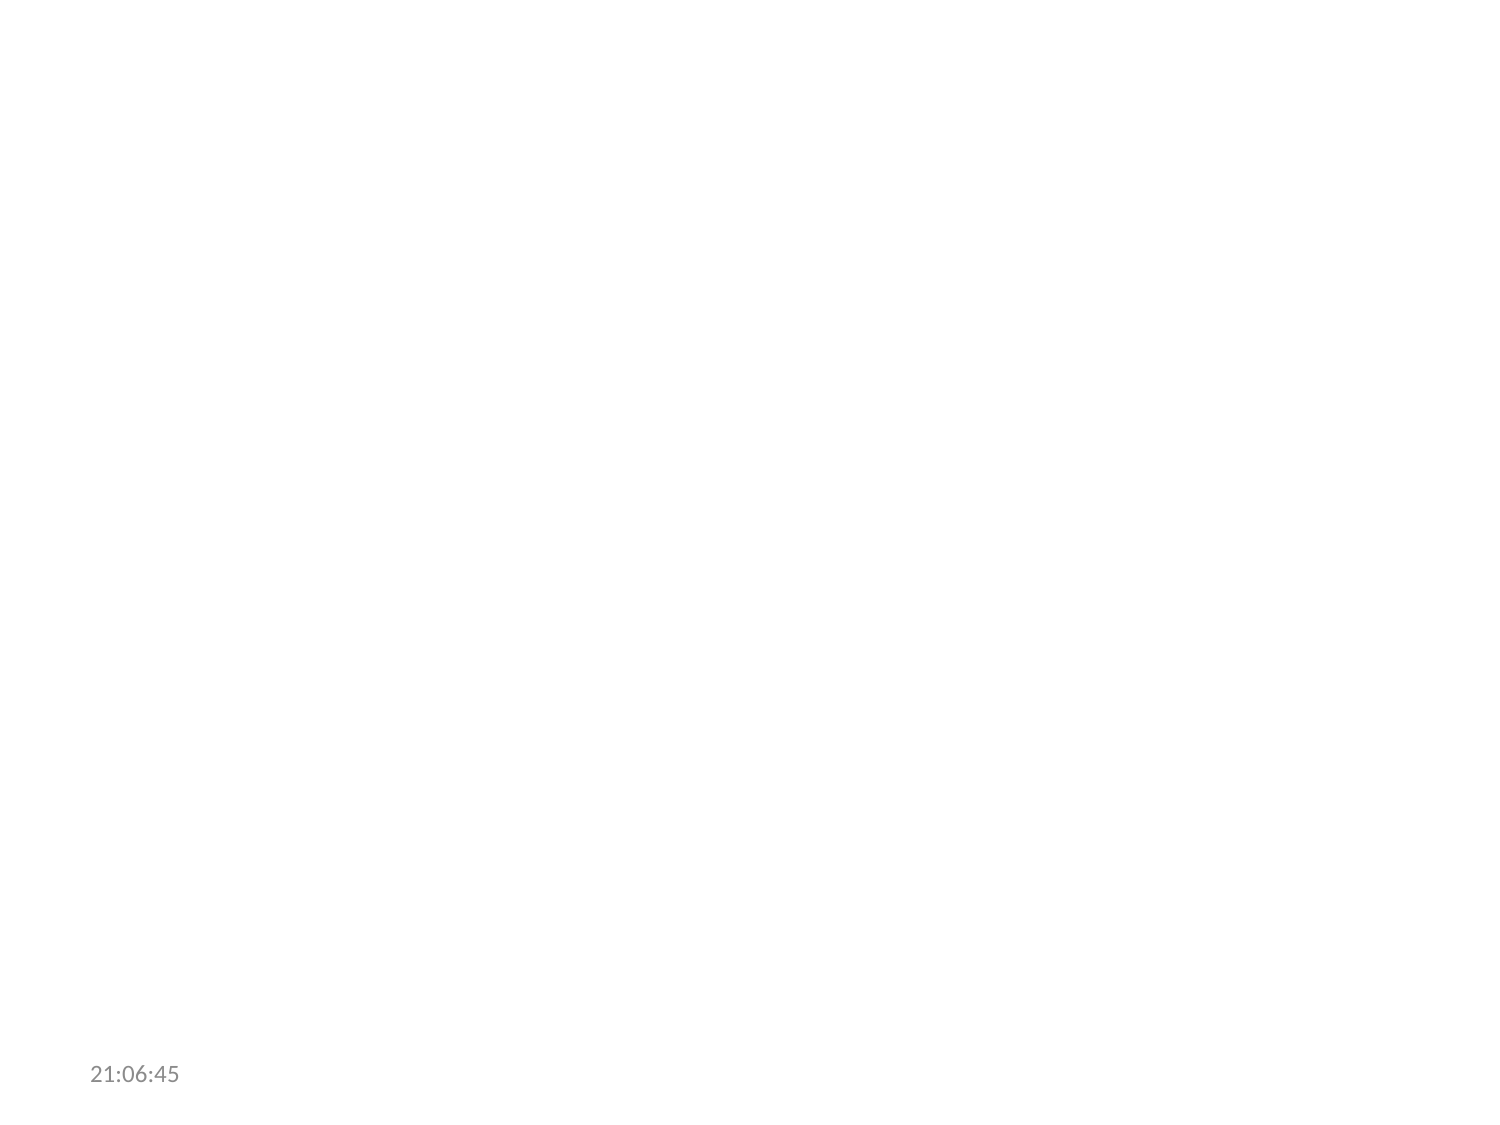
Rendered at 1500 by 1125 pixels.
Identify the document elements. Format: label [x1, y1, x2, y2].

slide_number [75, 1042, 425, 1103]
